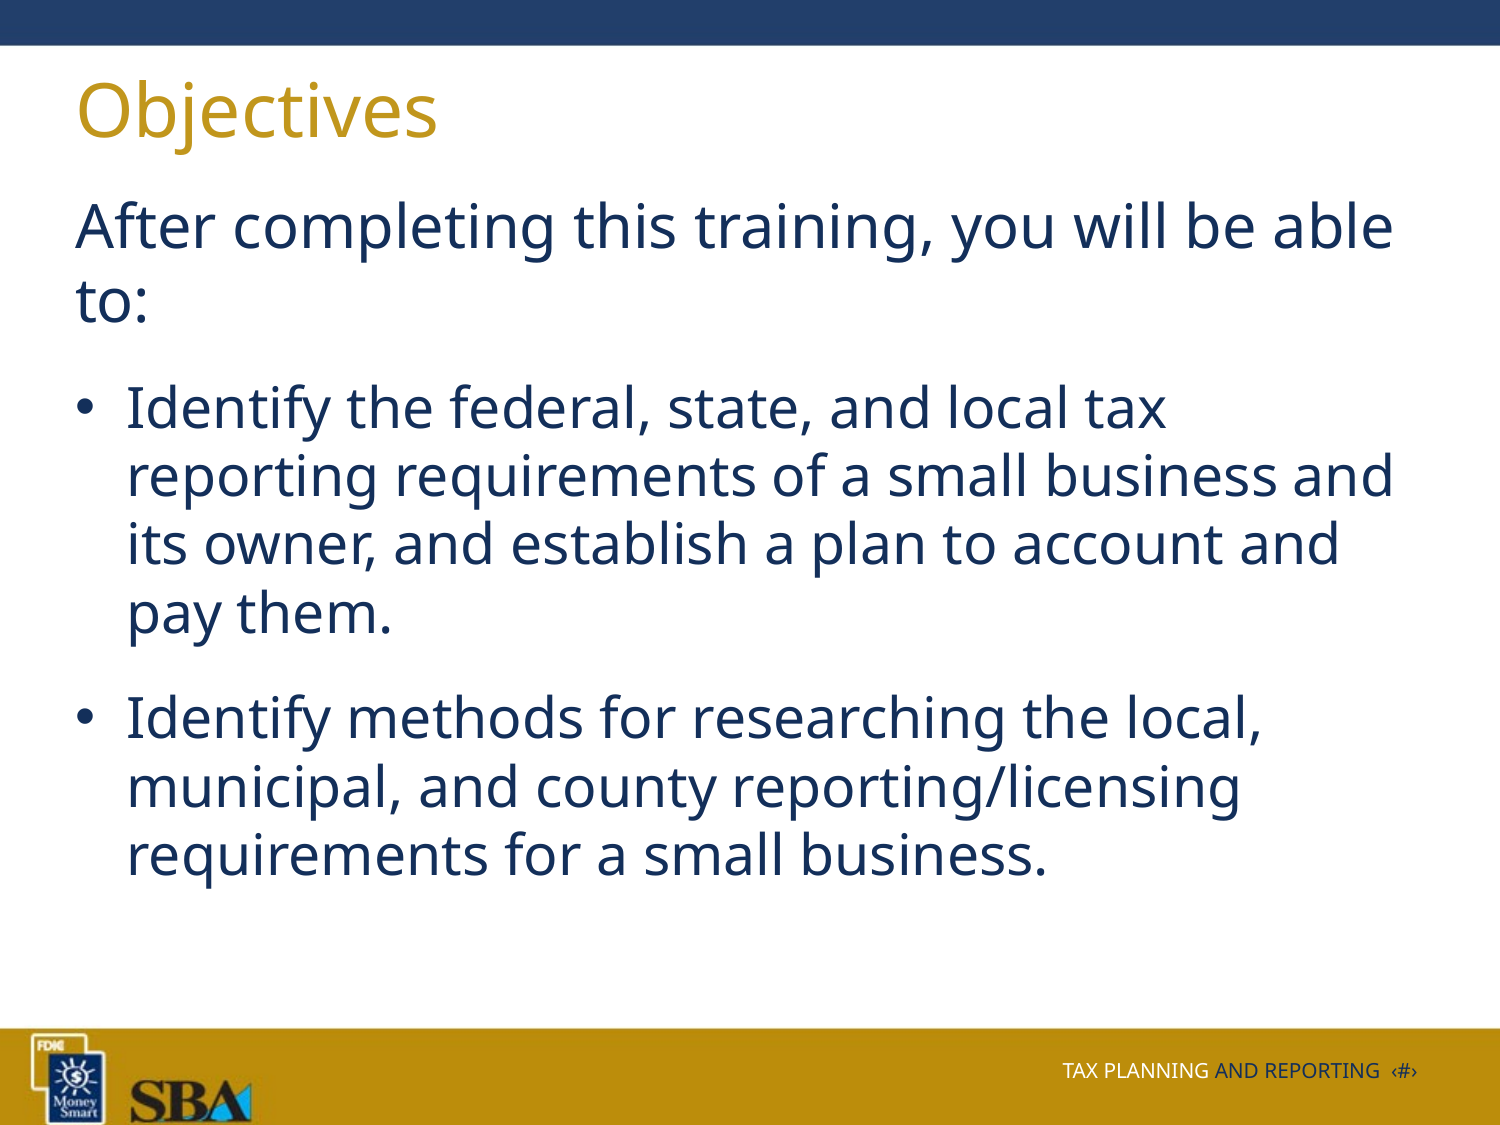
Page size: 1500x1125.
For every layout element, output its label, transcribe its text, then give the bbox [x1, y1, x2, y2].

list After completing this training, you will be able to: Identify the federal, state, and local tax reporting requirements of a small business and its owner, and establish a plan to account and pay them. Identify methods for researching the local, municipal, and county reporting/licensing requirements for a small business. [74, 186, 1426, 888]
picture [0, 0, 1500, 1125]
title Objectives [74, 61, 1426, 163]
